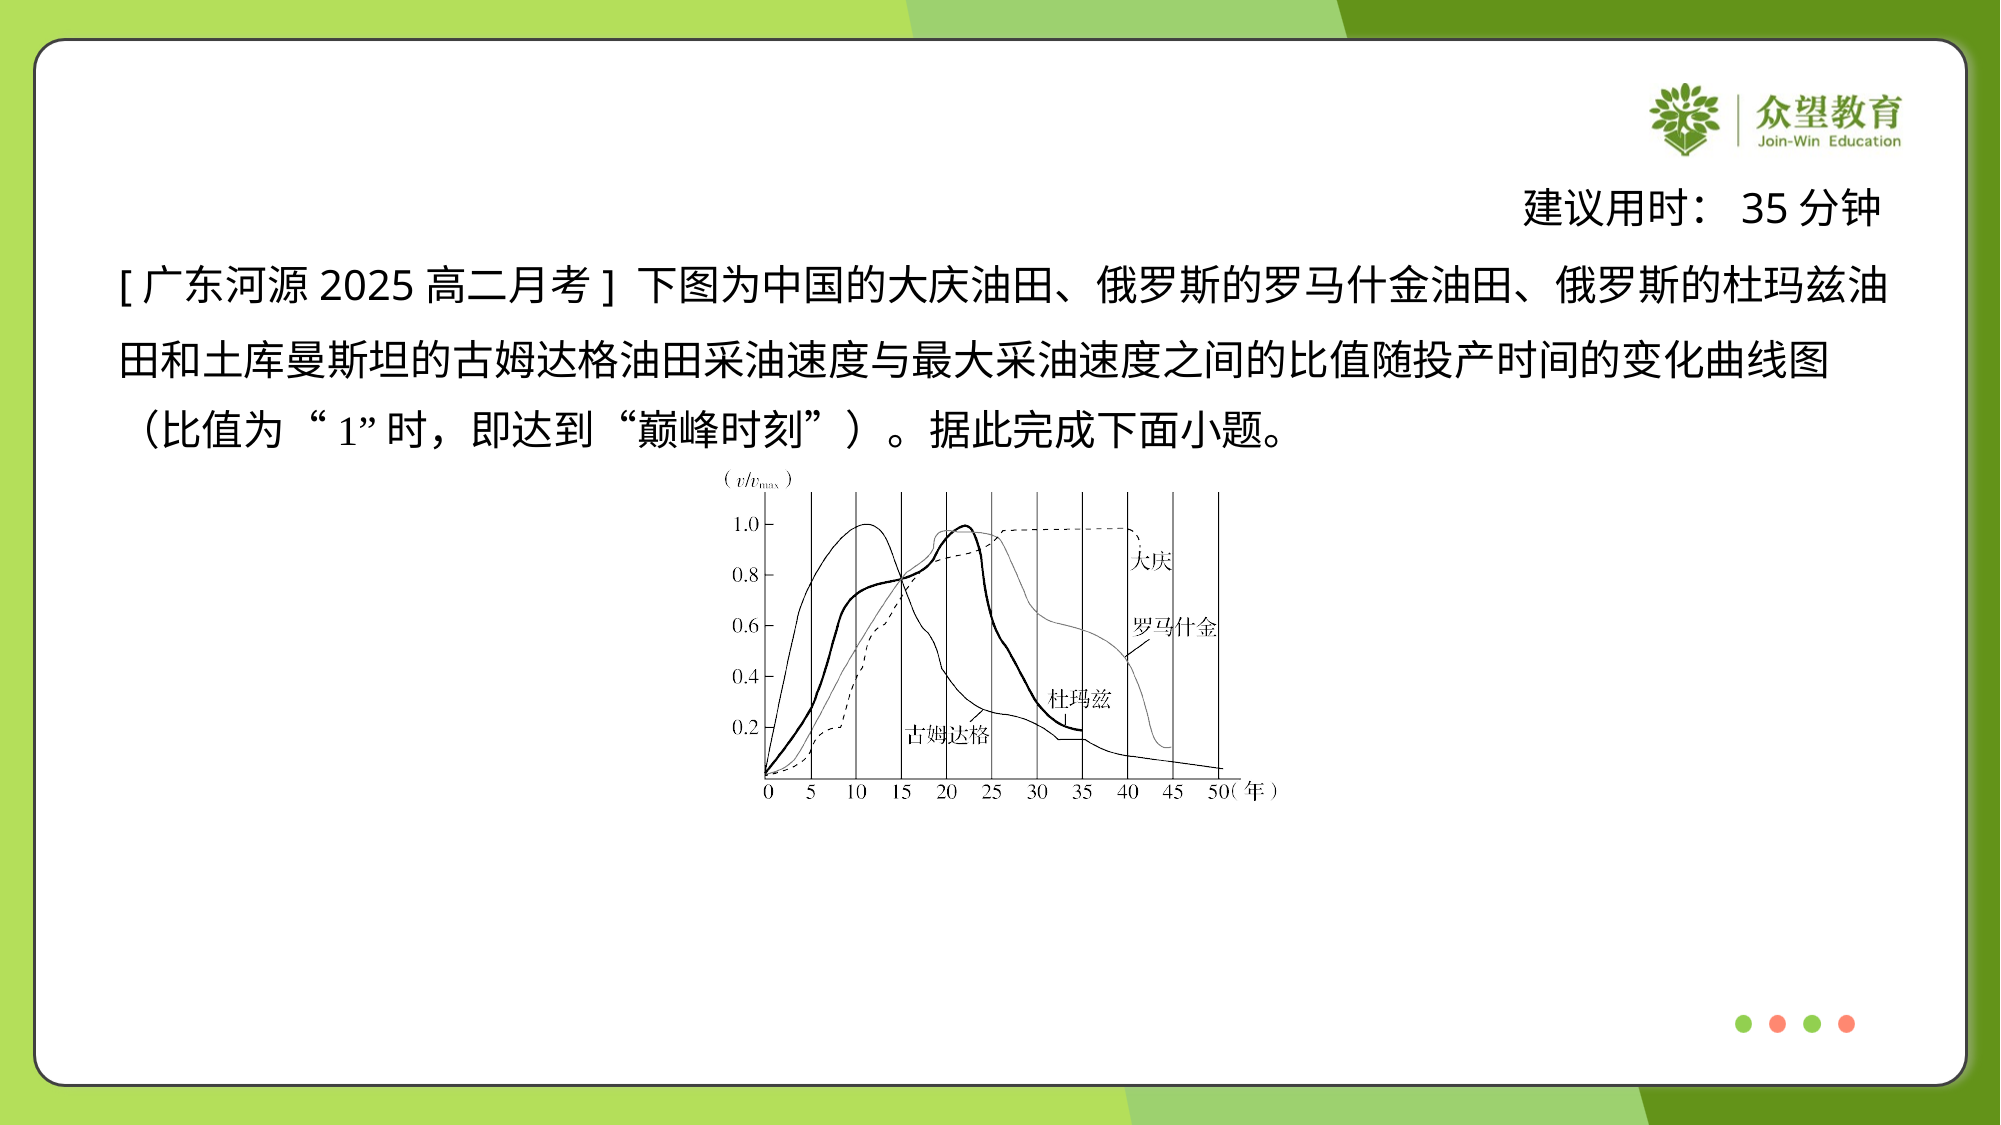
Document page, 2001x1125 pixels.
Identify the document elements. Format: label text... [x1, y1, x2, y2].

text_box [广东河源2025高二月考] 下图为中国的大庆油田、俄罗斯的罗马什金油田、俄罗斯的杜玛兹油 田和土库曼斯坦的古姆达格油田采油速度与最大采油速度之间的比值随投产时间的变化曲线图 （比值为“1”时，即达到“巅峰时刻”）。据此完成下面小题。 [118, 233, 1883, 447]
picture [0, 0, 2000, 1125]
text_box 建议用时：35分钟 [118, 158, 1883, 233]
